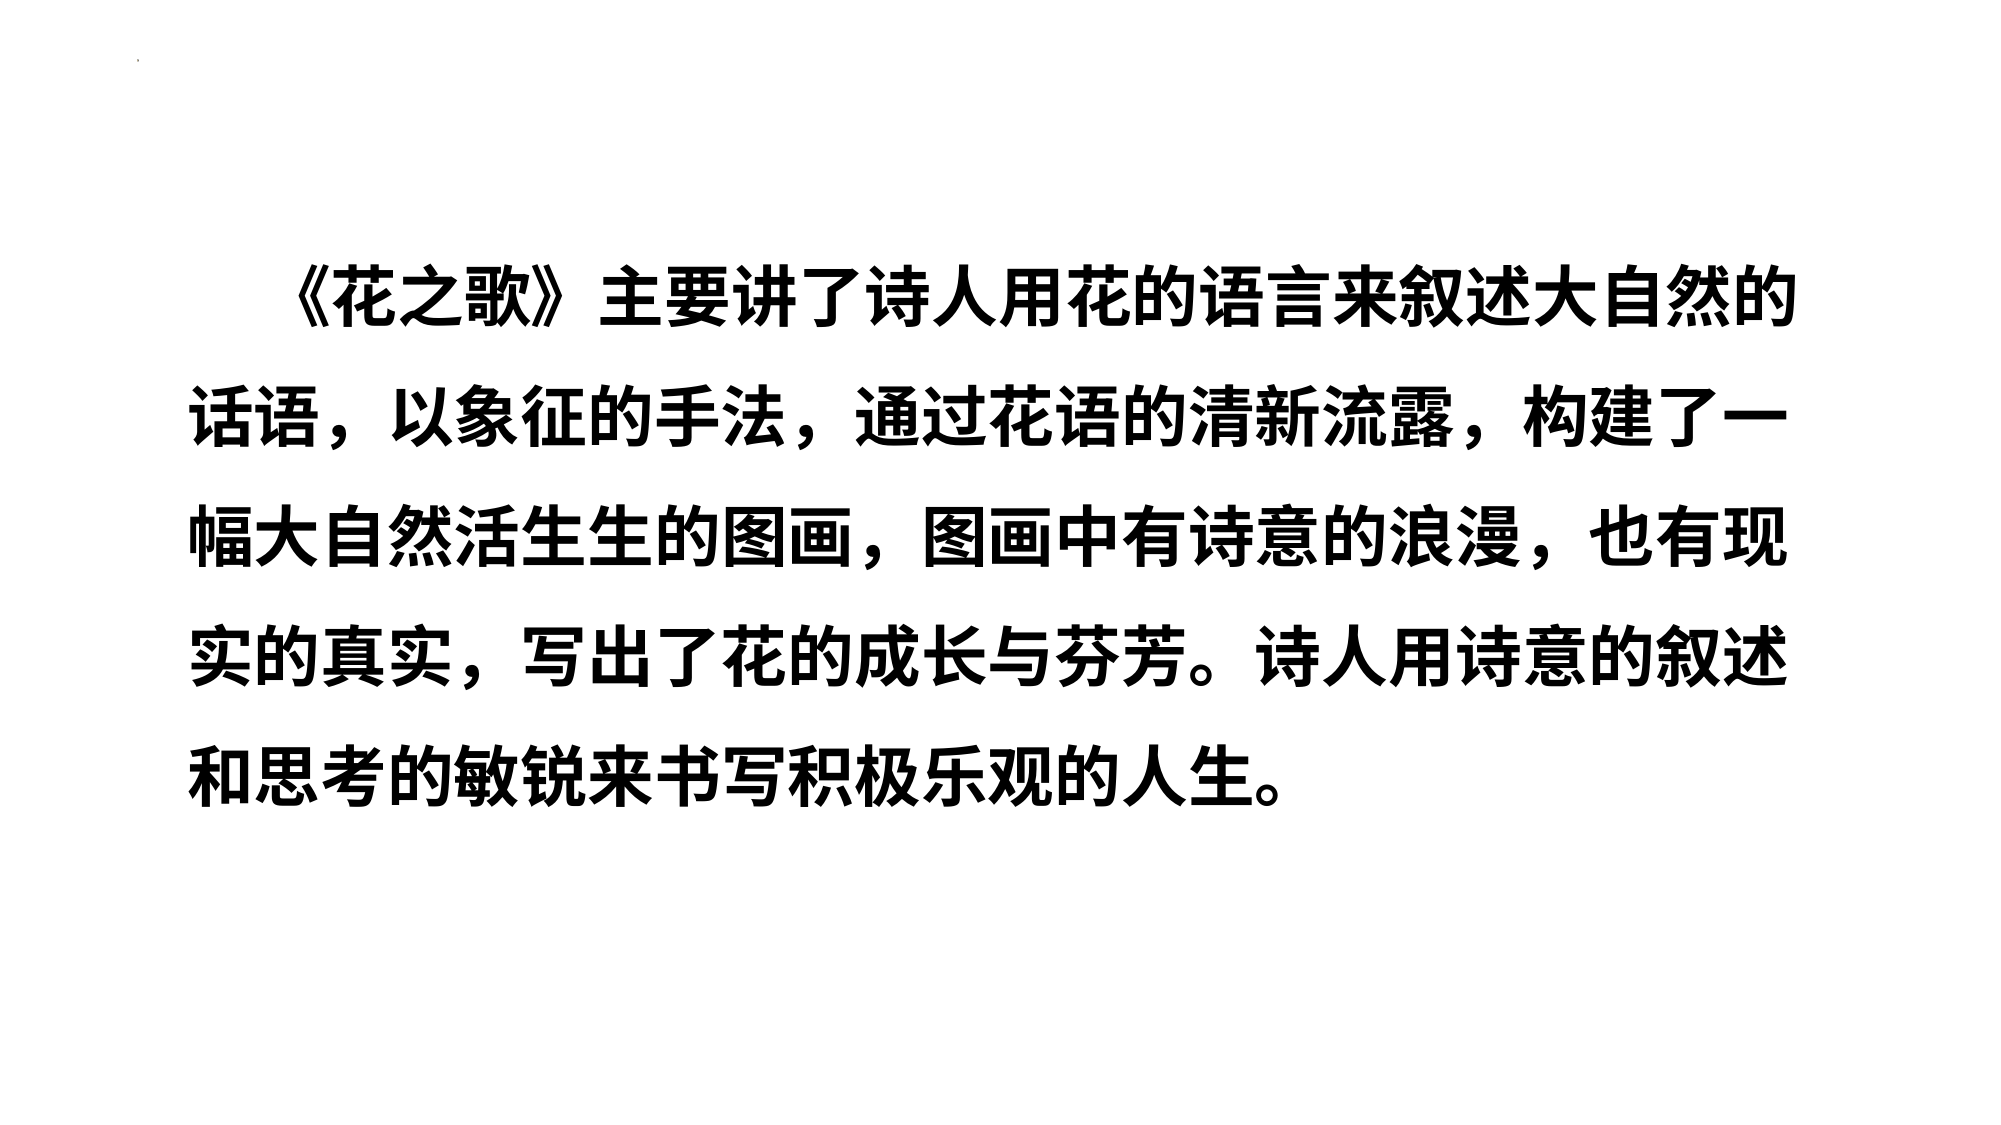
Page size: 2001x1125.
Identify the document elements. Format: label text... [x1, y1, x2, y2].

text_box 《花之歌》主要讲了诗人用花的语言来叙述大自然的话语，以象征的手法，通过花语的清新流露，构建了一幅大自然活生生的图画，图画中有诗意的浪漫，也有现实的真实，写出了花的成长与芬芳。诗人用诗意的叙述和思考的敏锐来书写积极乐观的人生。 [167, 204, 1830, 825]
